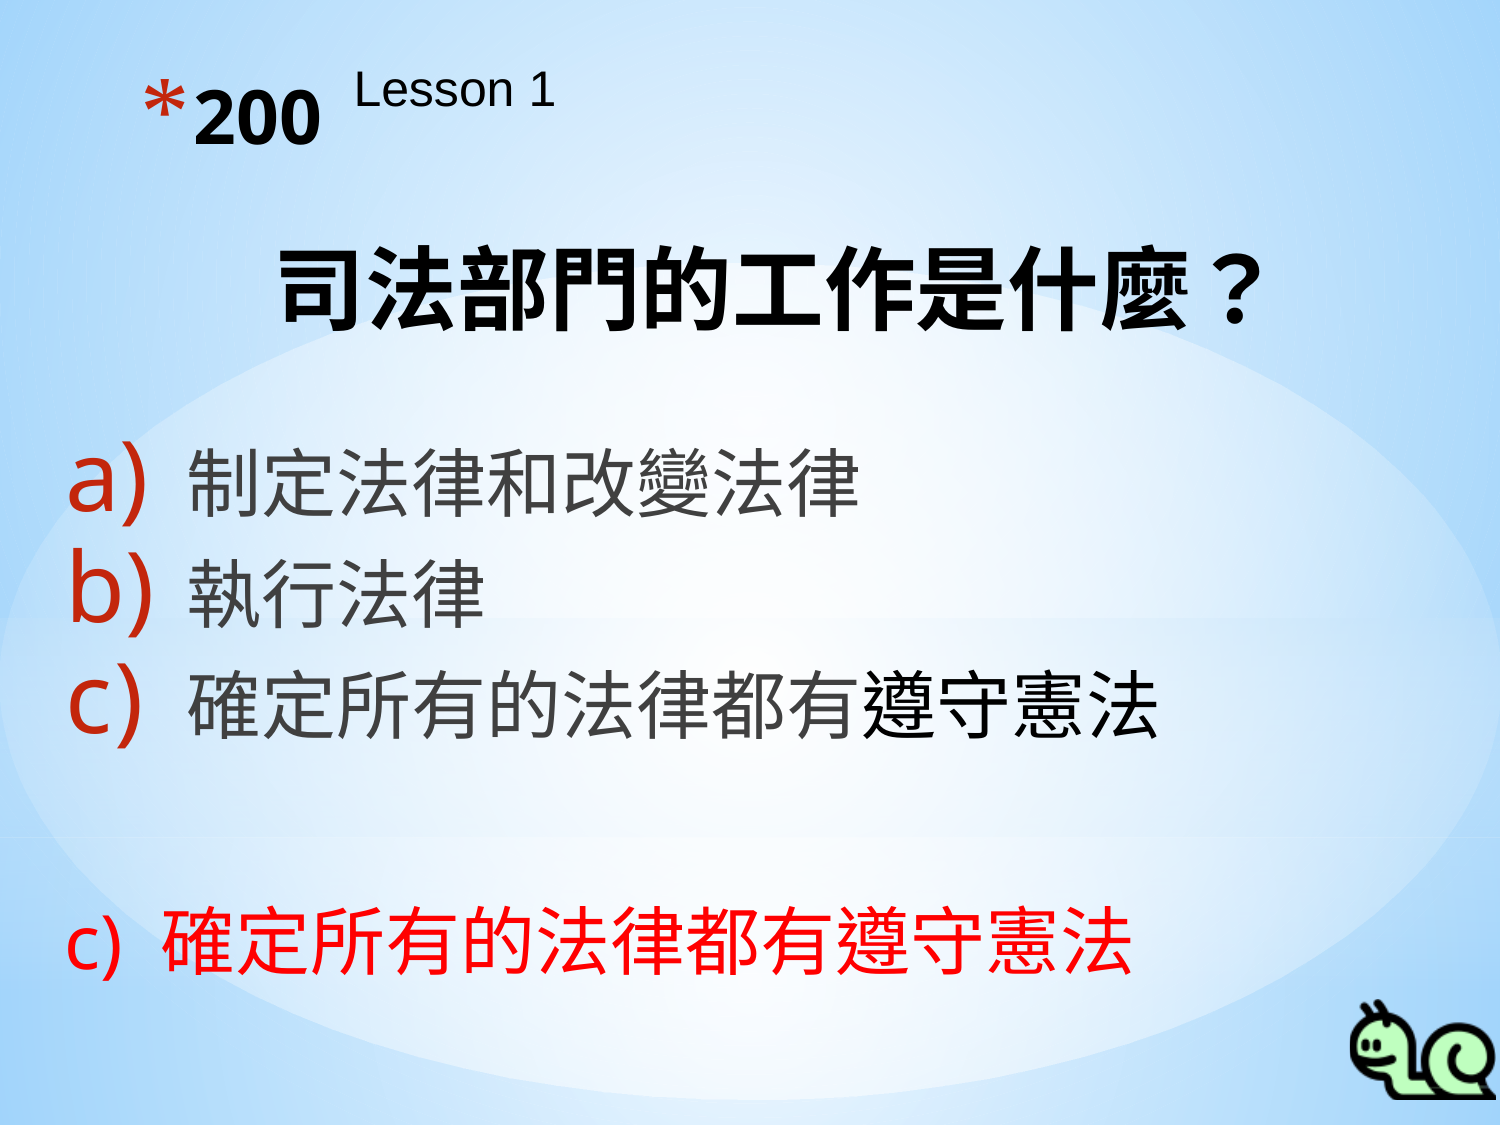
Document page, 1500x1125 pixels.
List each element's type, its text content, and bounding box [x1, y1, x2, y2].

list 制定法律和改變法律 執行法律 確定所有的法律都有遵守憲法 [50, 249, 1400, 900]
text_box c) 確定所有的法律都有遵守憲法 [49, 887, 1175, 993]
picture [1349, 999, 1497, 1101]
title 200 [99, 62, 338, 188]
text_box Lesson 1 [338, 49, 586, 184]
text_box 司法部門的工作是什麼？ [259, 224, 1299, 460]
